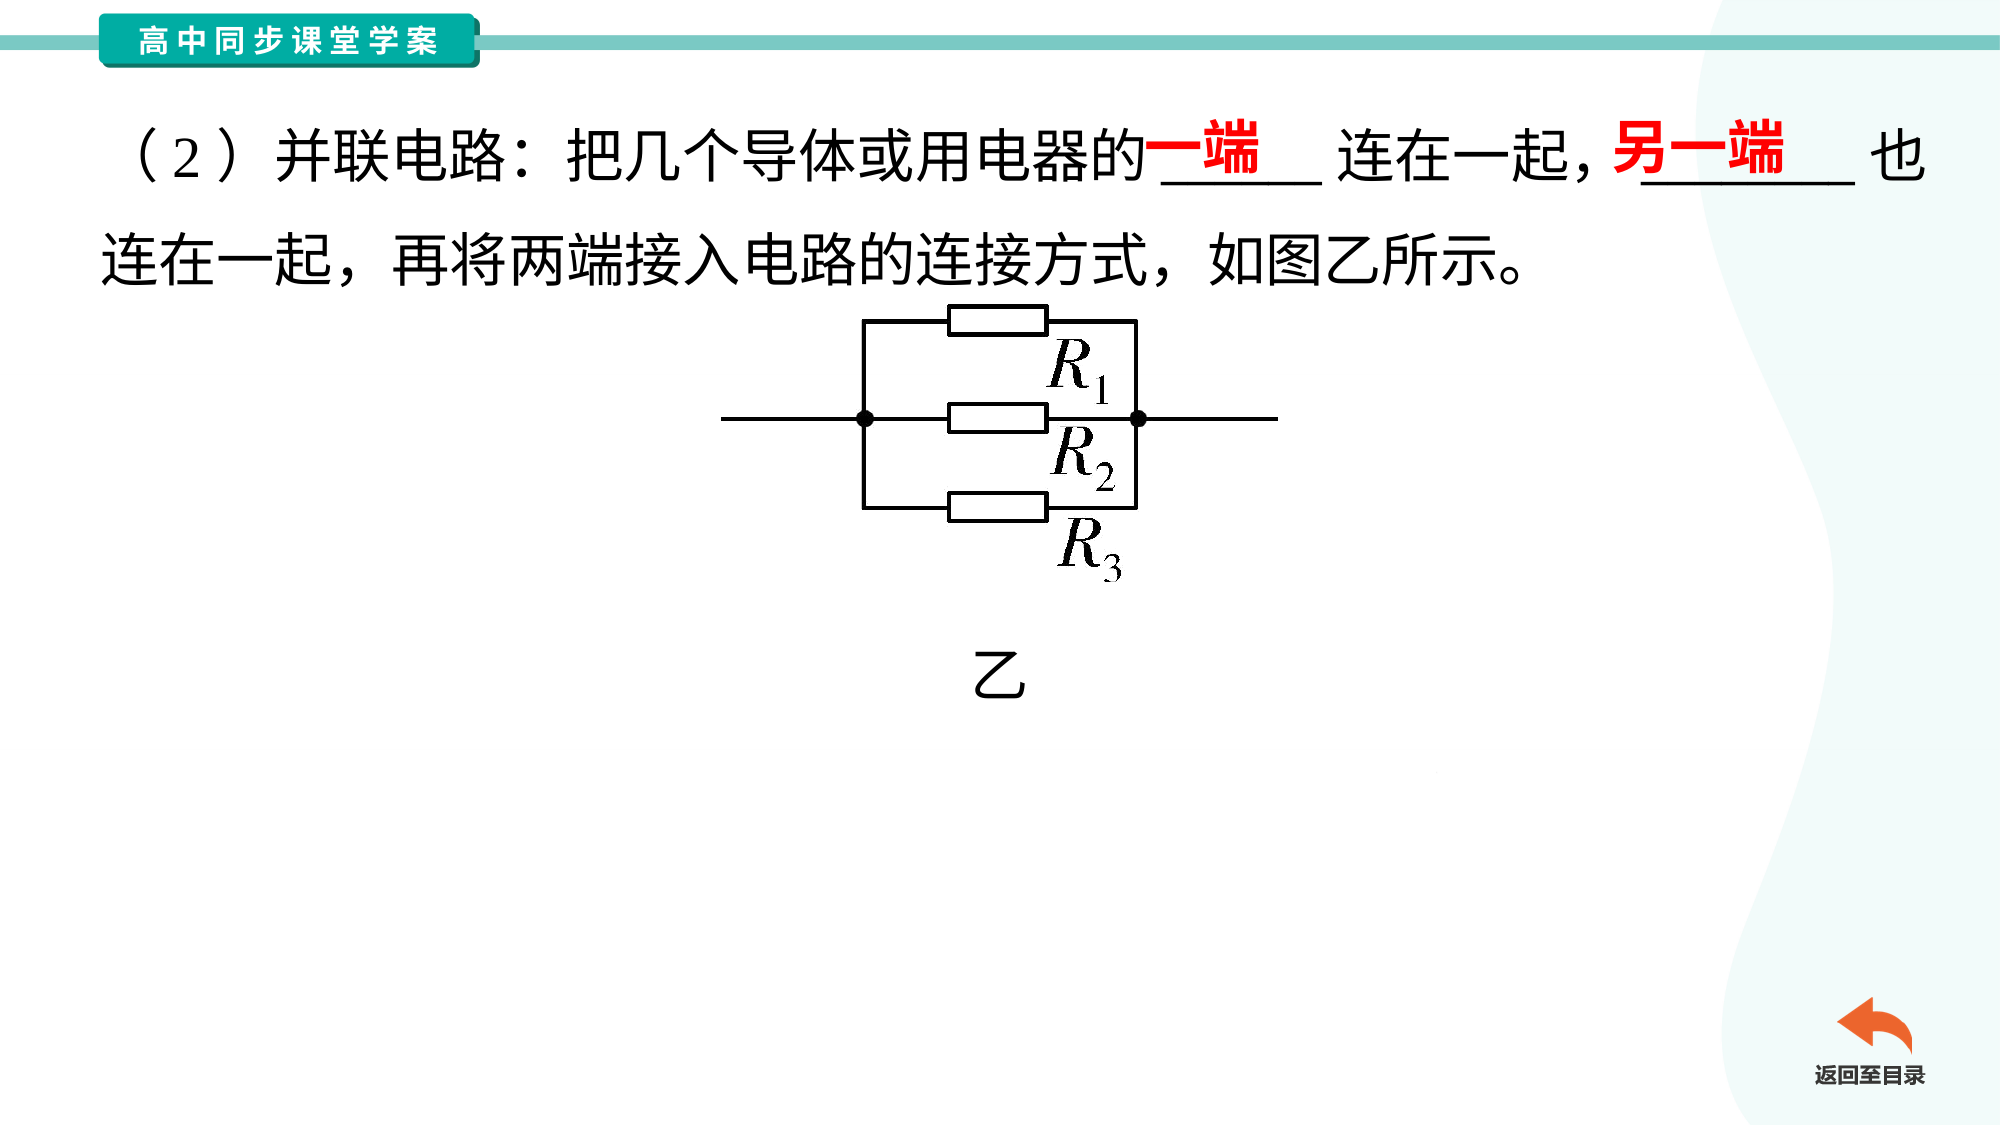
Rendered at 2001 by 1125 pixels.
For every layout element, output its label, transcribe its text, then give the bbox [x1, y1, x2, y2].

picture [0, 0, 2000, 1125]
text_box （2）并联电路：把几个导体或用电器的______连在一起，________也 连在一起，再将两端接入电路的连接方式，如图乙所示。 [100, 83, 1899, 283]
text_box 乙 [963, 602, 1036, 766]
text_box 另一端 [1589, 77, 1808, 169]
text_box 一端 [1123, 77, 1283, 169]
